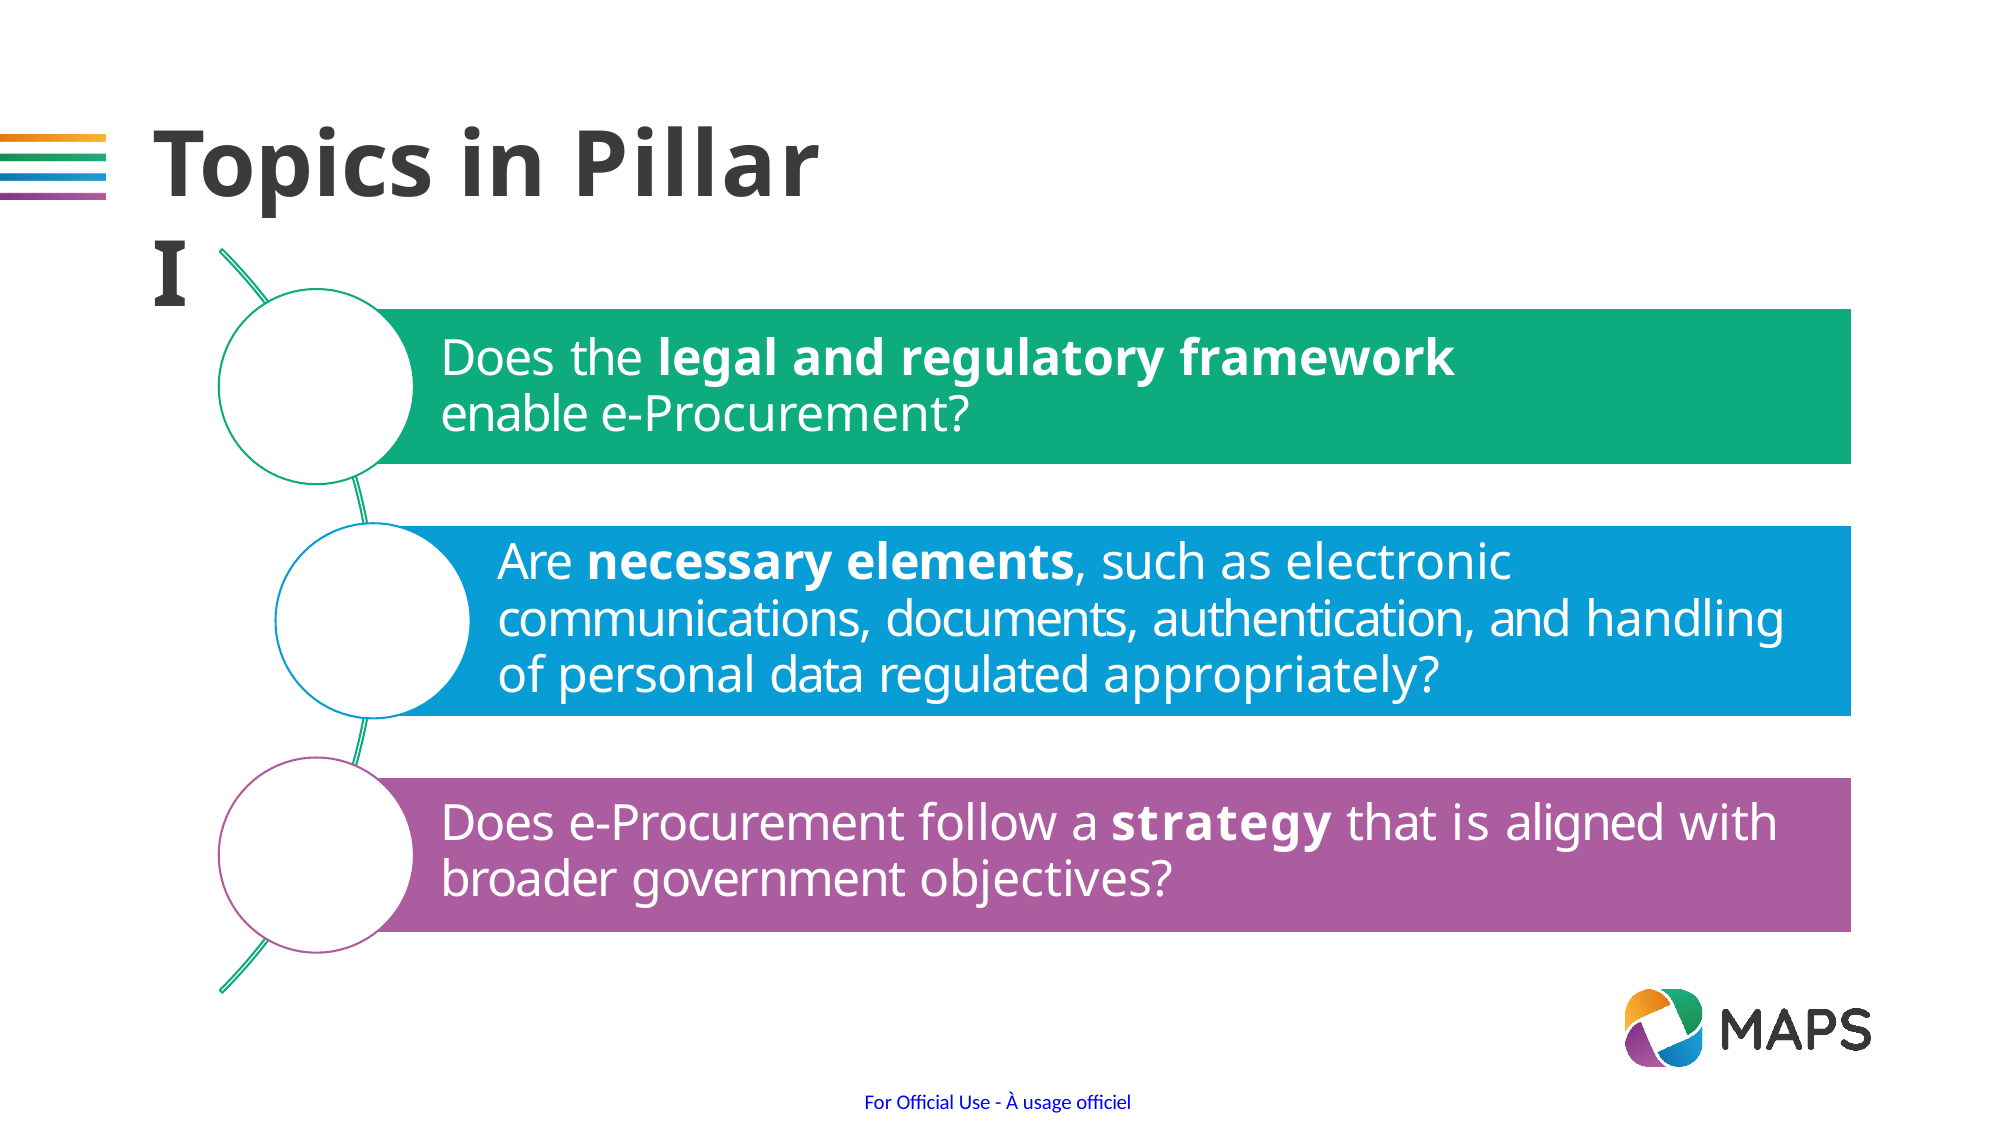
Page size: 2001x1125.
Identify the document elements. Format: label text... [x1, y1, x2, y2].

picture [0, 134, 106, 200]
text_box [217, 756, 416, 955]
picture [1625, 989, 1871, 1067]
title Topics in Pillar I [150, 102, 841, 325]
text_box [217, 247, 1854, 994]
footer For Official Use - À usage officiel [862, 1091, 1138, 1125]
